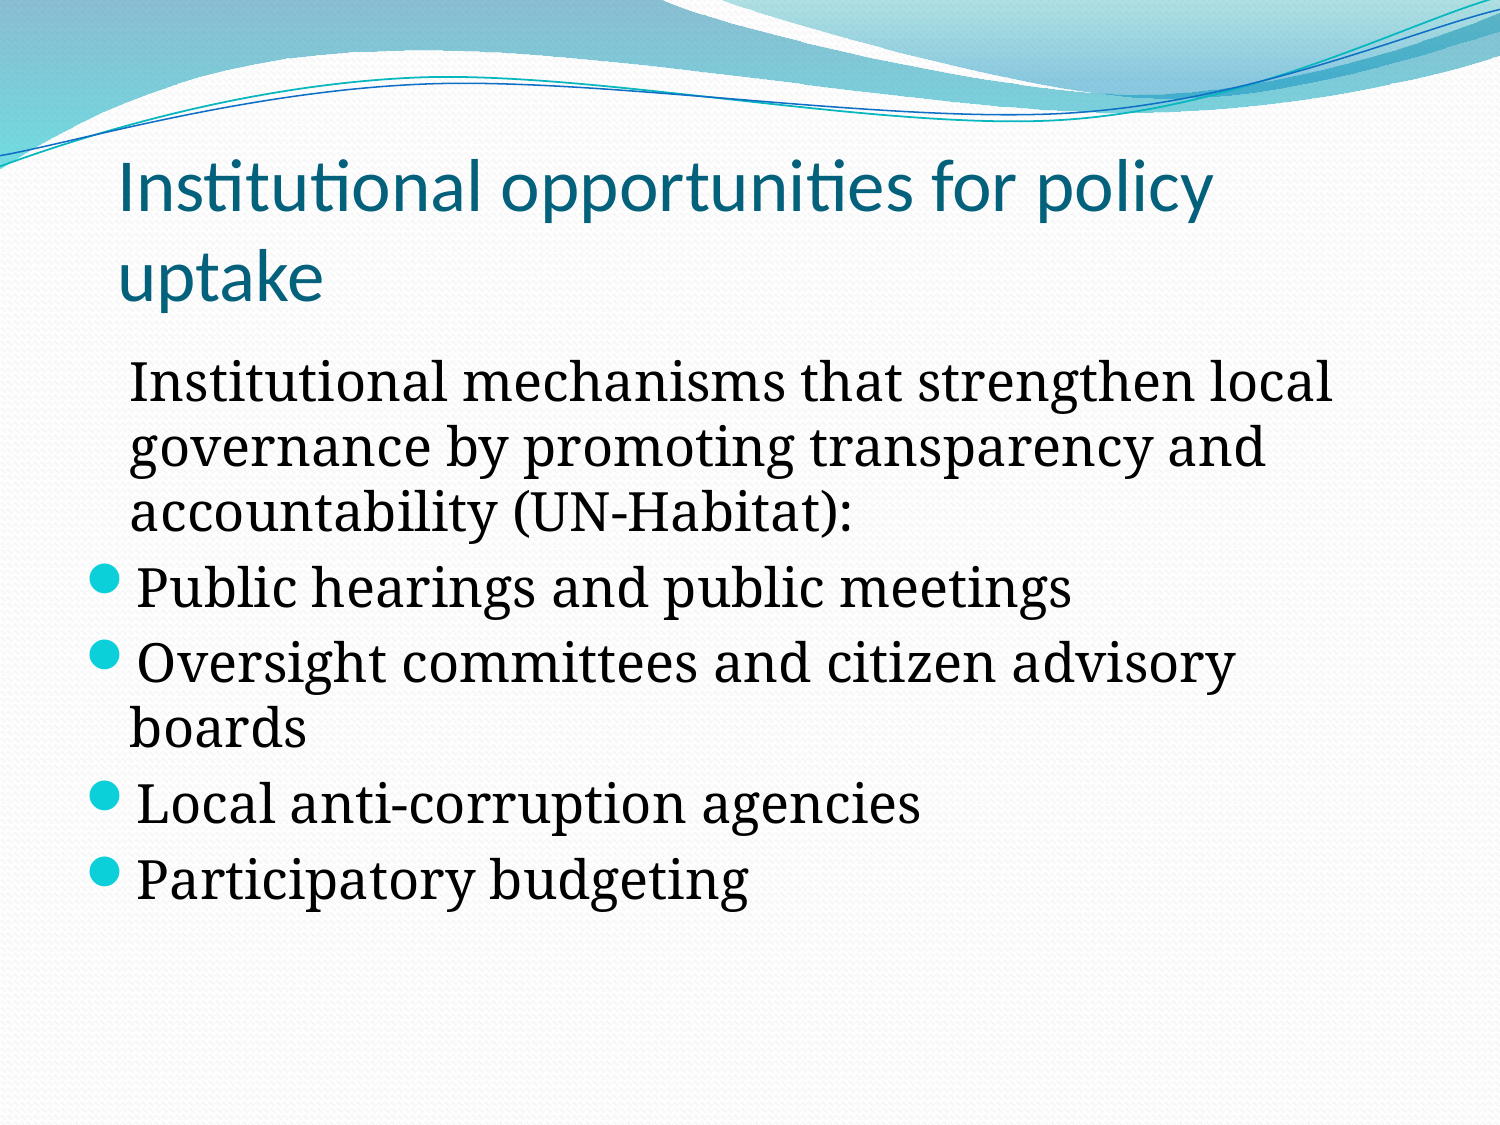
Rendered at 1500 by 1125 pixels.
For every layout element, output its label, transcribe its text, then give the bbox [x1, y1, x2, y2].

list Institutional mechanisms that strengthen local governance by promoting transparency and accountability (UN-Habitat): Public hearings and public meetings Oversight committees and citizen advisory boards Local anti-corruption agencies Participatory budgeting [70, 339, 1421, 1026]
title Institutional opportunities for policy uptake [116, 140, 1414, 317]
